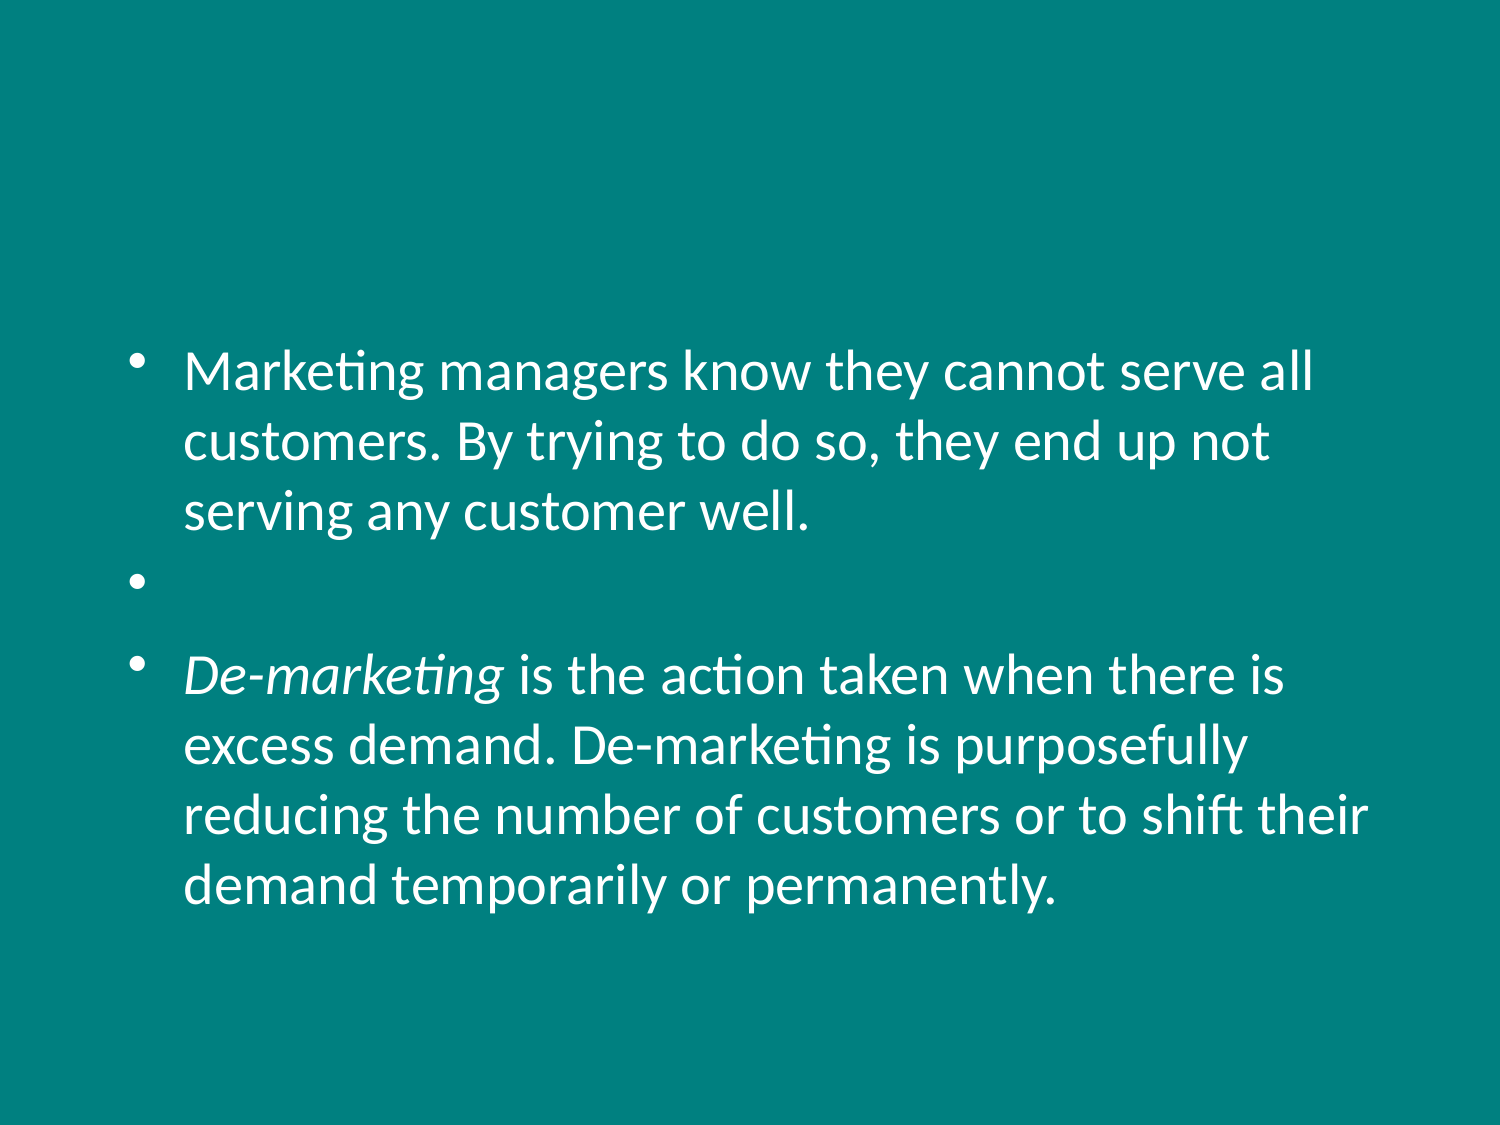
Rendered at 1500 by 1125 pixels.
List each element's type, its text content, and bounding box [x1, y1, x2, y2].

list Marketing managers know they cannot serve all customers. By trying to do so, they end up not serving any customer well. De-marketing is the action taken when there is excess demand. De-marketing is purposefully reducing the number of customers or to shift their demand temporarily or permanently. [112, 324, 1388, 1001]
